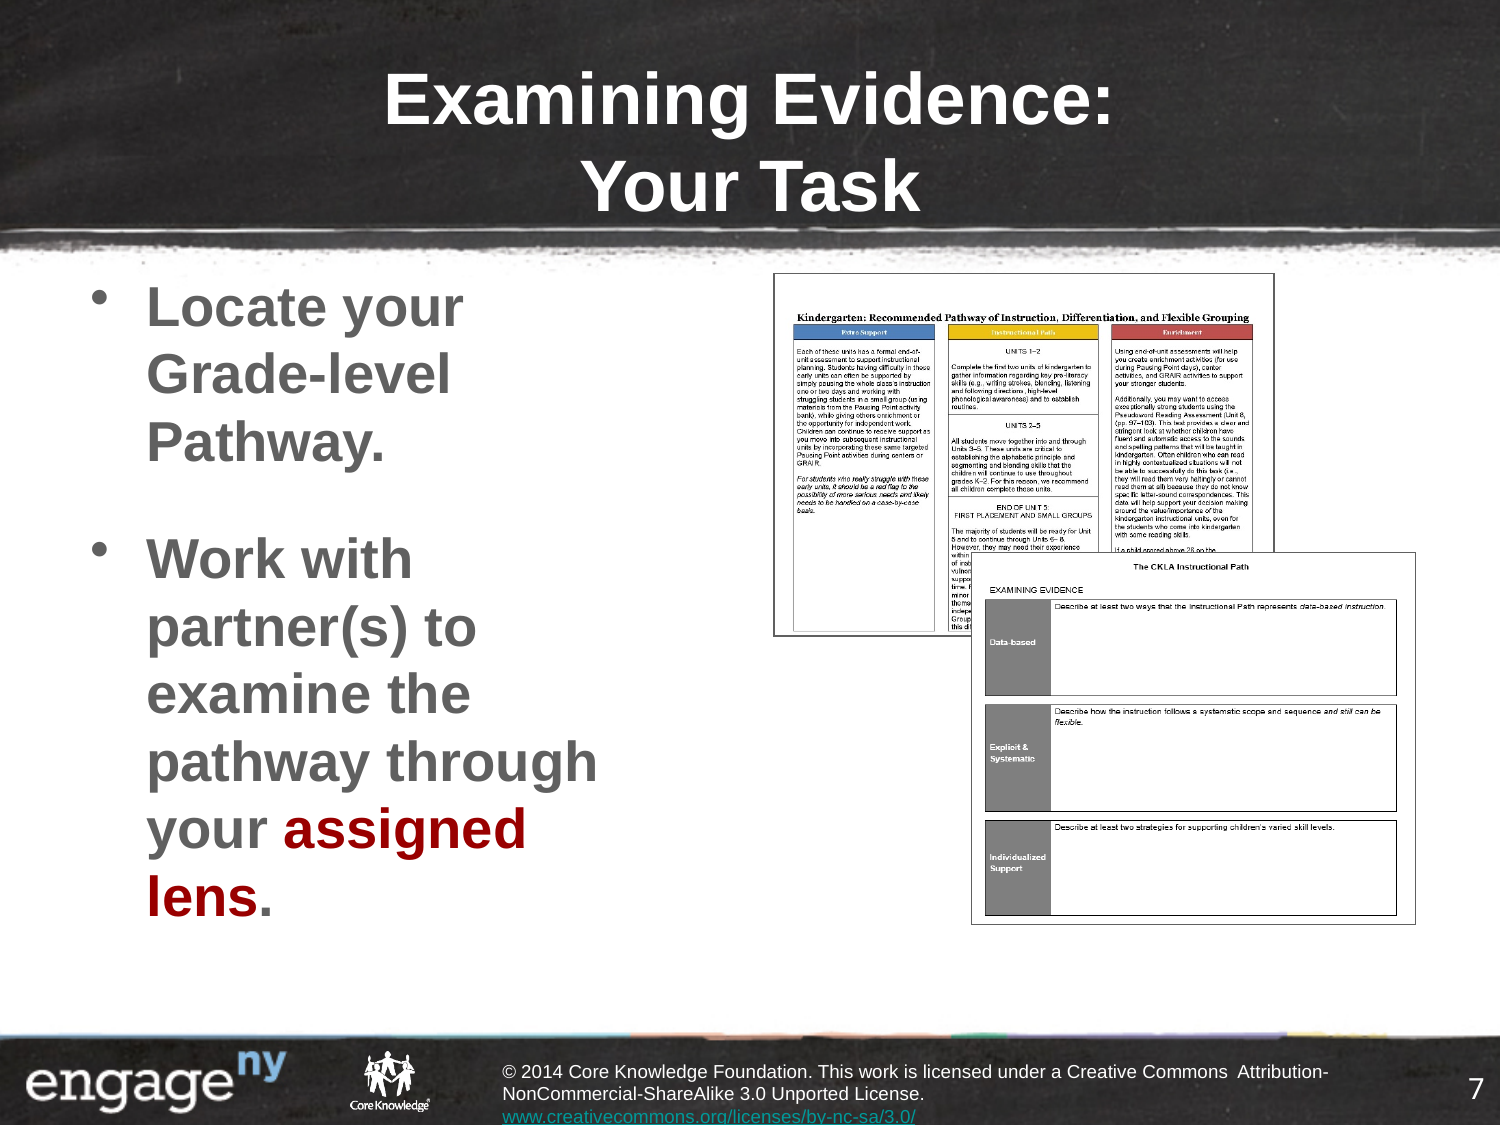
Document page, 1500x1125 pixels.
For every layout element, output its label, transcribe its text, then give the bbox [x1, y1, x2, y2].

picture [774, 274, 1416, 925]
title Examining Evidence: Your Task [75, 45, 1425, 233]
picture [0, 1003, 1500, 1125]
list Locate your Grade-level Pathway. Work with partner(s) to examine the pathway through your assigned lens. [75, 262, 663, 1005]
slide_number 7 [1337, 1062, 1500, 1113]
picture [0, 0, 1500, 293]
